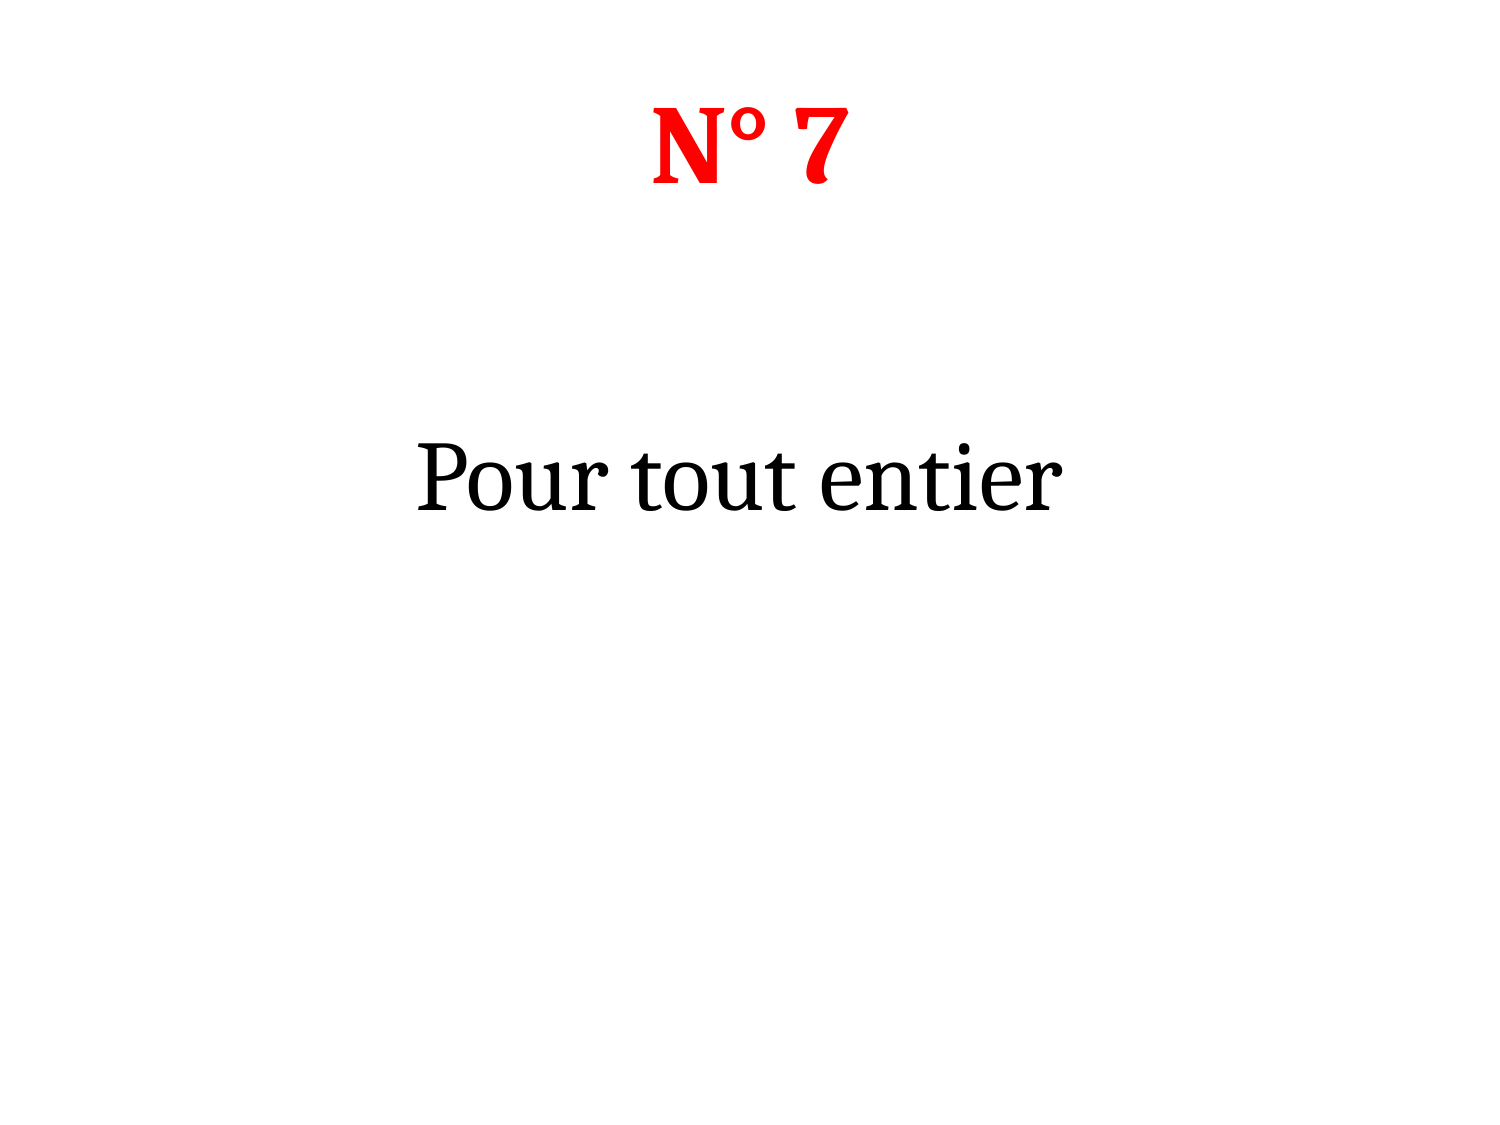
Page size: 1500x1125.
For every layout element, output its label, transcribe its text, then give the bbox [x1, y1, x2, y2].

text_box N° 7 [0, 63, 1500, 214]
